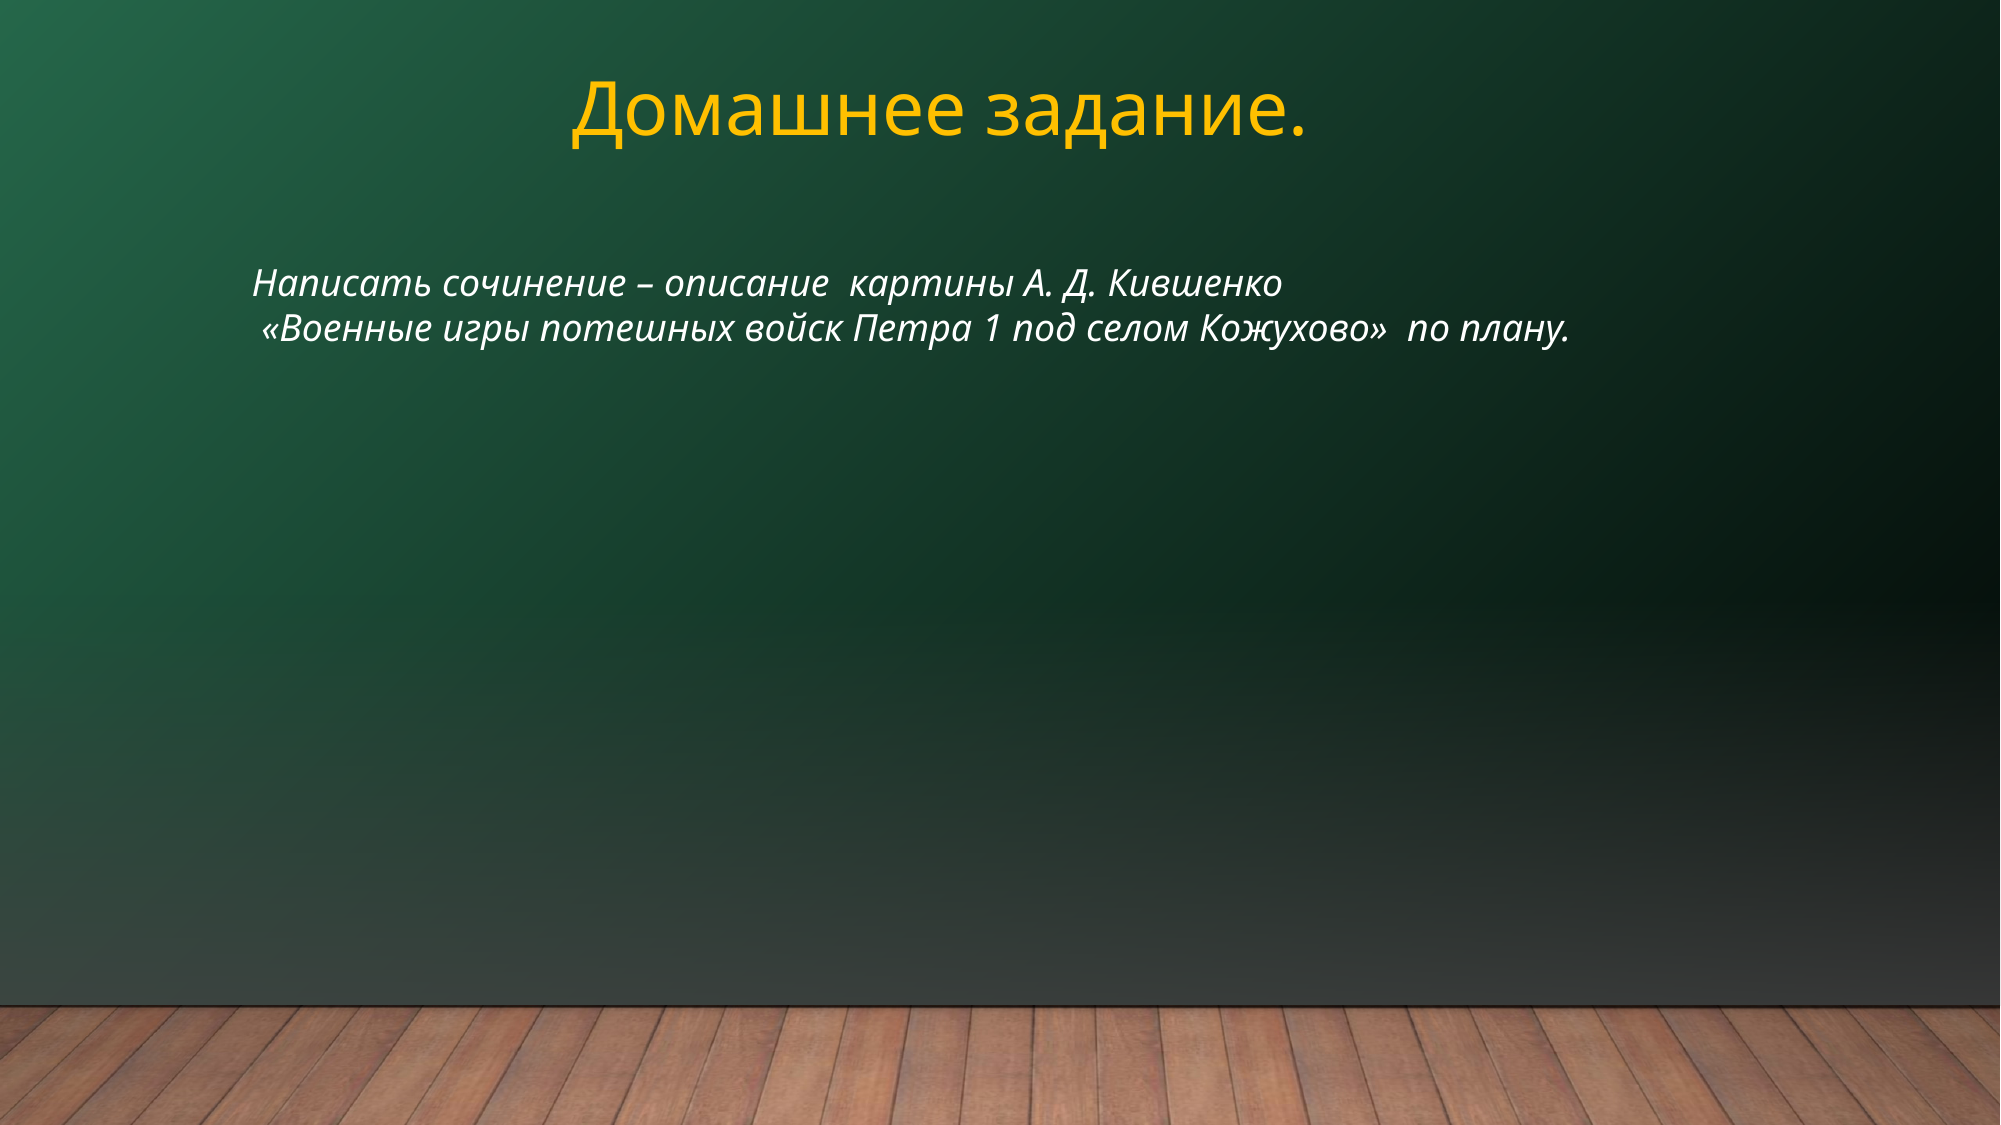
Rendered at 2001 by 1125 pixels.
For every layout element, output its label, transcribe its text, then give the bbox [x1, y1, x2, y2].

text_box Написать сочинение – описание картины А. Д. Кившенко «Военные игры потешных войск Петра 1 под селом Кожухово» по плану. [236, 251, 1710, 357]
text_box Домашнее задание. [285, 53, 1596, 158]
picture [0, 1005, 2000, 1125]
